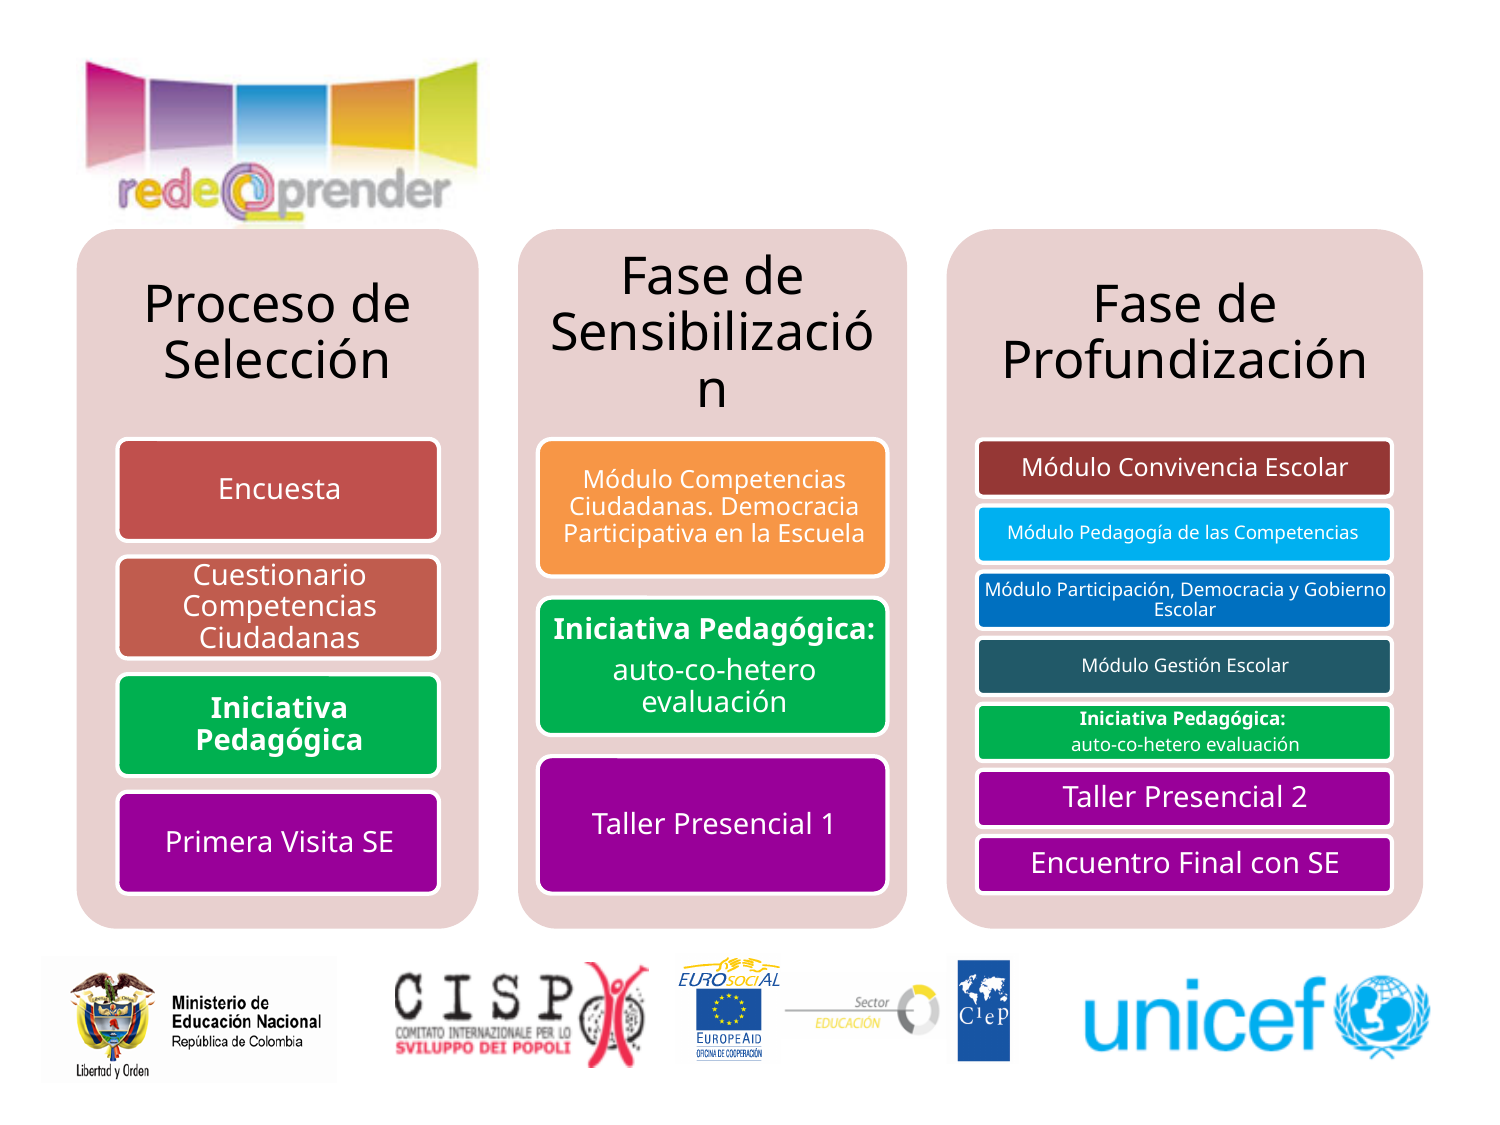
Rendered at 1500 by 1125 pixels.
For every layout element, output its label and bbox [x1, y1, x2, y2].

text_box [395, 952, 1022, 1068]
picture [41, 956, 337, 1083]
picture [1080, 965, 1432, 1064]
text_box [76, 228, 1424, 929]
picture [76, 42, 491, 228]
